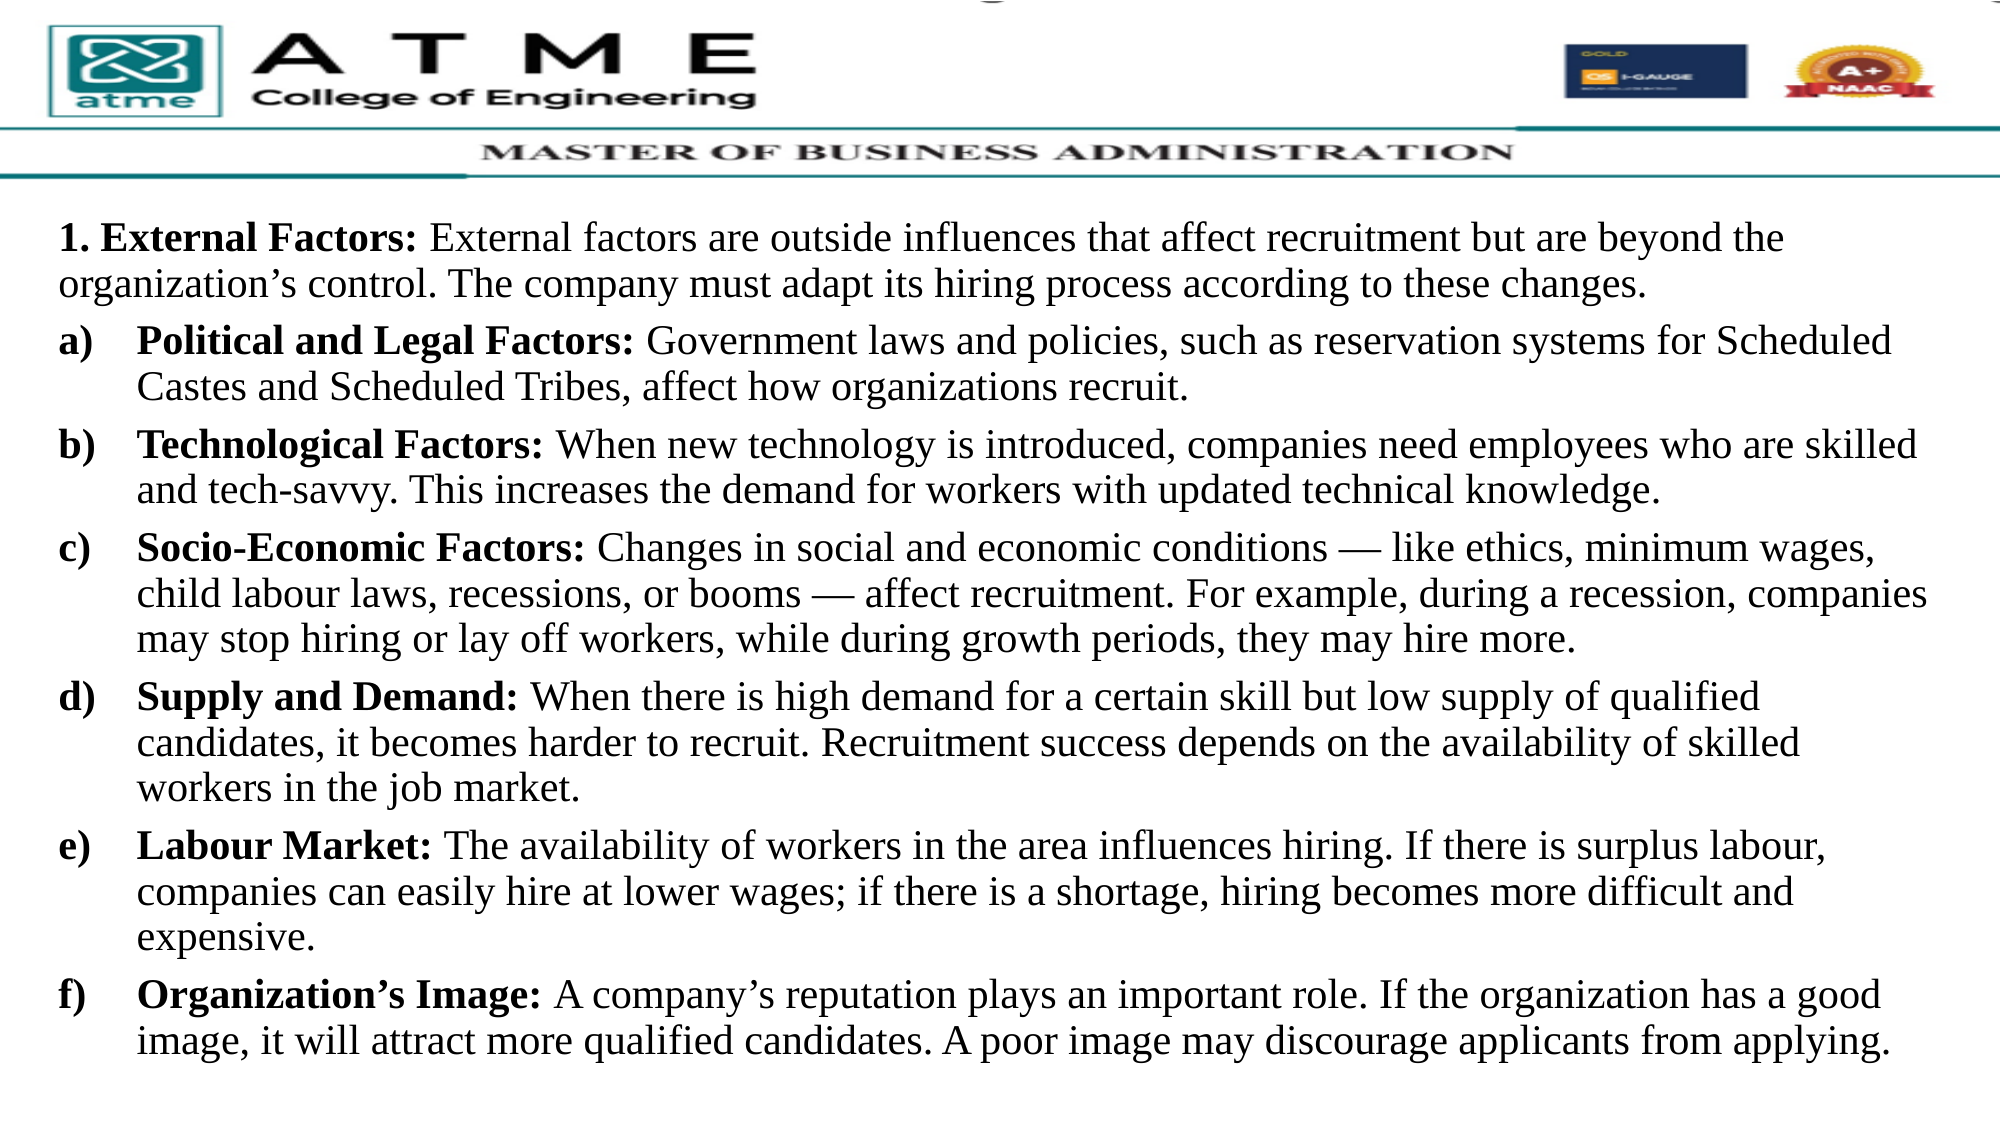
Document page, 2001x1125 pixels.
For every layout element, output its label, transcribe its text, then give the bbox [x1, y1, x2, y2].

list 1. External Factors: External factors are outside influences that affect recruitment but are beyond the organization’s control. The company must adapt its hiring process according to these changes. Political and Legal Factors: Government laws and policies, such as reservation systems for Scheduled Castes and Scheduled Tribes, affect how organizations recruit. Technological Factors: When new technology is introduced, companies need employees who are skilled and tech-savvy. This increases the demand for workers with updated technical knowledge. Socio-Economic Factors: Changes in social and economic conditions — like ethics, minimum wages, child labour laws, recessions, or booms — affect recruitment. For example, during a recession, companies may stop hiring or lay off workers, while during growth periods, they may hire more. Supply and Demand: When there is high demand for a certain skill but low supply of qualified candidates, it becomes harder to recruit. Recruitment success depends on the availability of skilled workers in the job market. Labour Market: The availability of workers in the area influences hiring. If there is surplus labour, companies can easily hire at lower wages; if there is a shortage, hiring becomes more difficult and expensive. Organization’s Image: A company’s reputation plays an important role. If the organization has a good image, it will attract more qualified candidates. A poor image may discourage applicants from applying. [43, 207, 1957, 1097]
picture [0, 1, 2000, 180]
